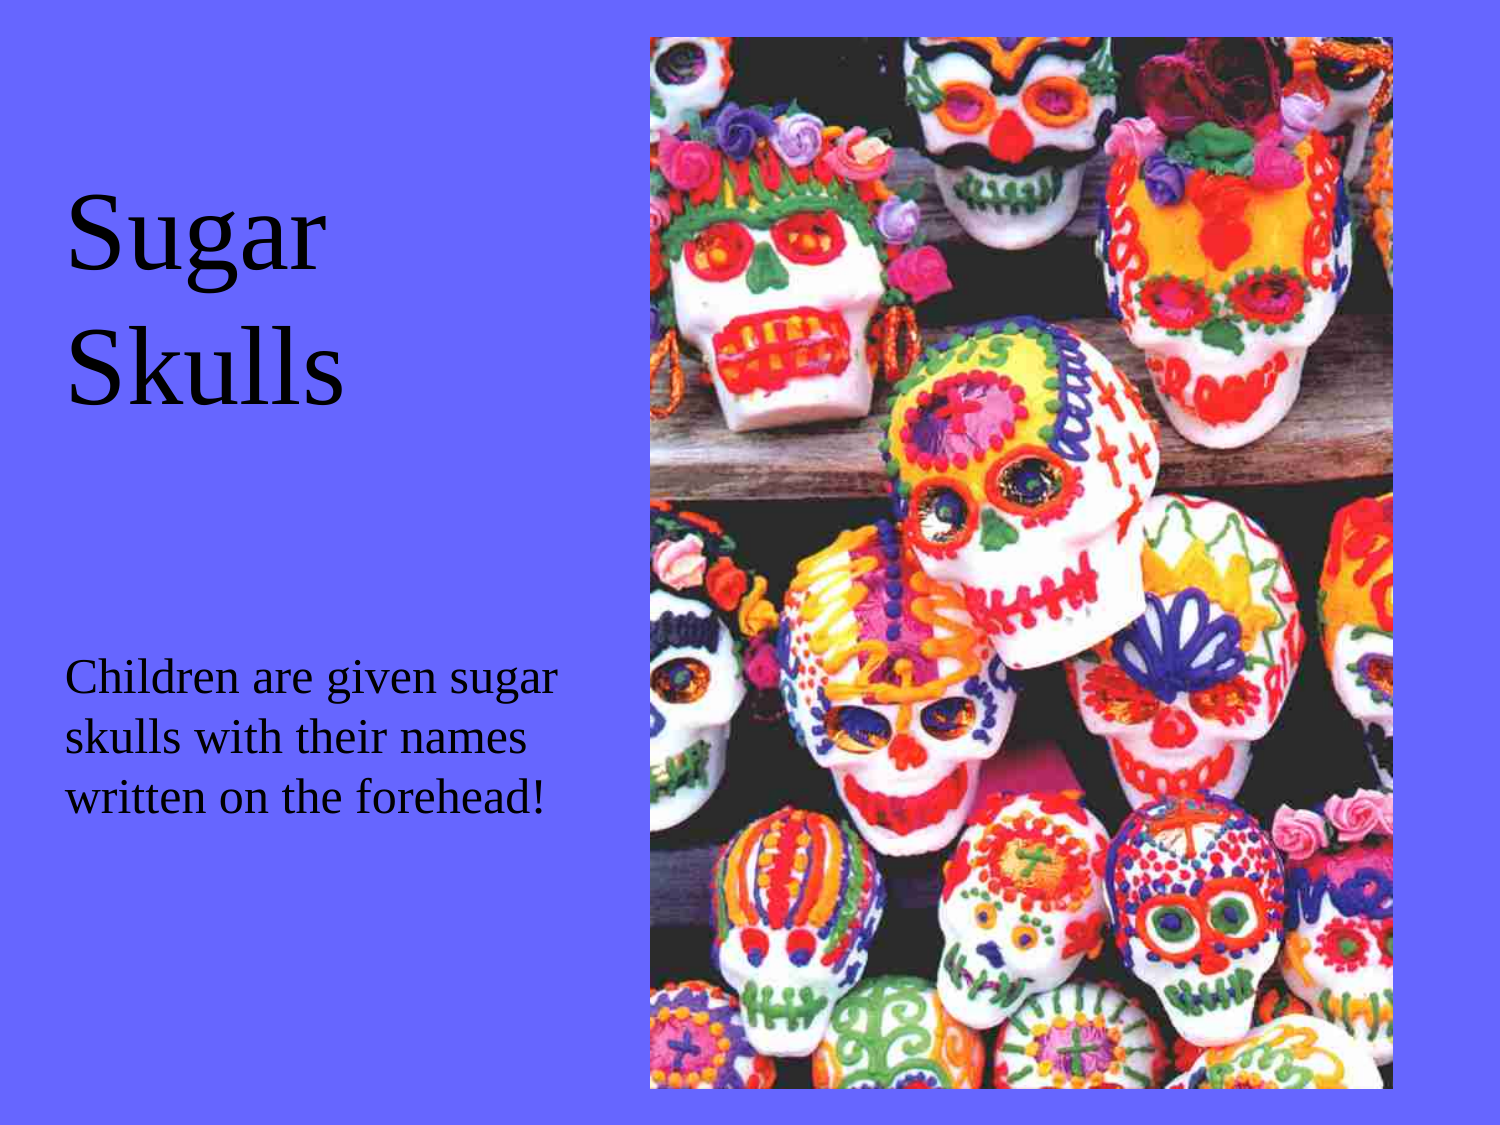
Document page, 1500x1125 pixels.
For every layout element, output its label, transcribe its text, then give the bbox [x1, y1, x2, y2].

picture [649, 37, 1393, 1090]
text_box Sugar Skulls Children are given sugar skulls with their names written on the forehead! [49, 149, 638, 831]
